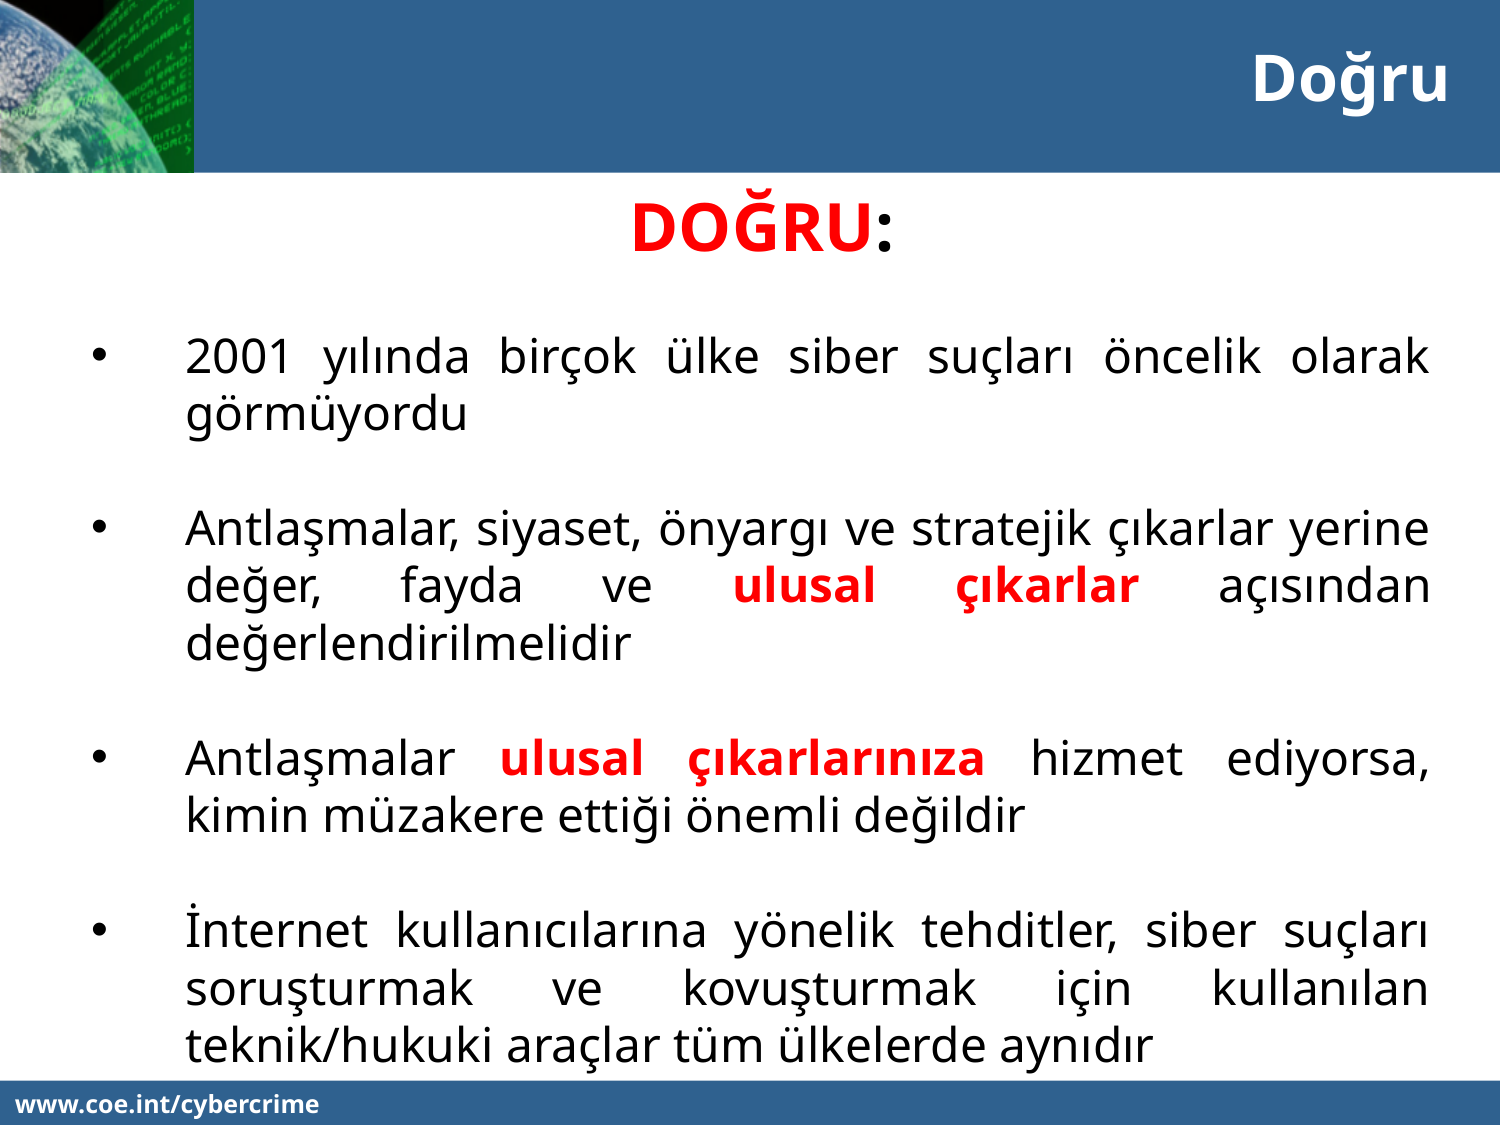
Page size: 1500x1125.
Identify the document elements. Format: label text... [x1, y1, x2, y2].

text_box DOĞRU: 2001 yılında birçok ülke siber suçları öncelik olarak görmüyordu Antlaşmalar, siyaset, önyargı ve stratejik çıkarlar yerine değer, fayda ve ulusal çıkarlar açısından değerlendirilmelidir Antlaşmalar ulusal çıkarlarınıza hizmet ediyorsa, kimin müzakere ettiği önemli değildir İnternet kullanıcılarına yönelik tehditler, siber suçları soruşturmak ve kovuşturmak için kullanılan teknik/hukuki araçlar tüm ülkelerde aynıdır [76, 177, 1447, 1079]
text_box Doğru [206, 29, 1483, 122]
text_box [197, 0, 1500, 175]
picture [0, 0, 194, 173]
text_box www.coe.int/cybercrime [0, 1079, 1500, 1125]
text_box [868, 339, 1382, 416]
